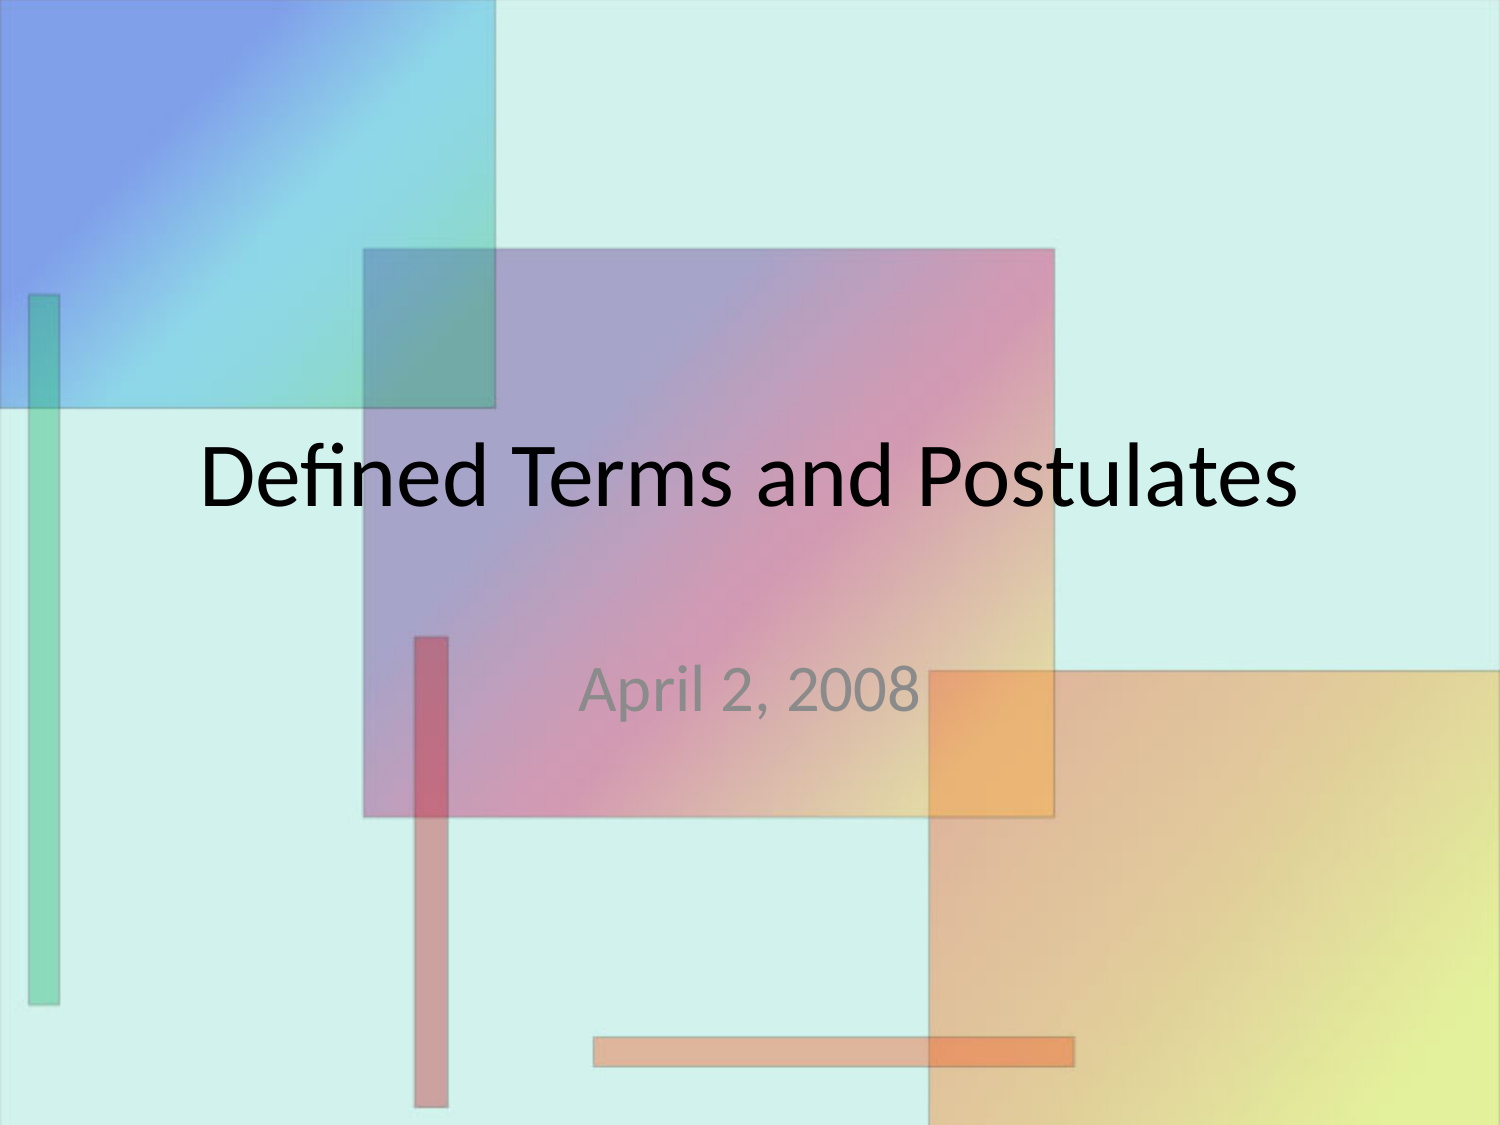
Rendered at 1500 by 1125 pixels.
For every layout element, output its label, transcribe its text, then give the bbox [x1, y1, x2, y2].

title Defined Terms and Postulates [112, 349, 1388, 591]
subtitle April 2, 2008 [225, 637, 1275, 925]
picture [0, 0, 1500, 1125]
